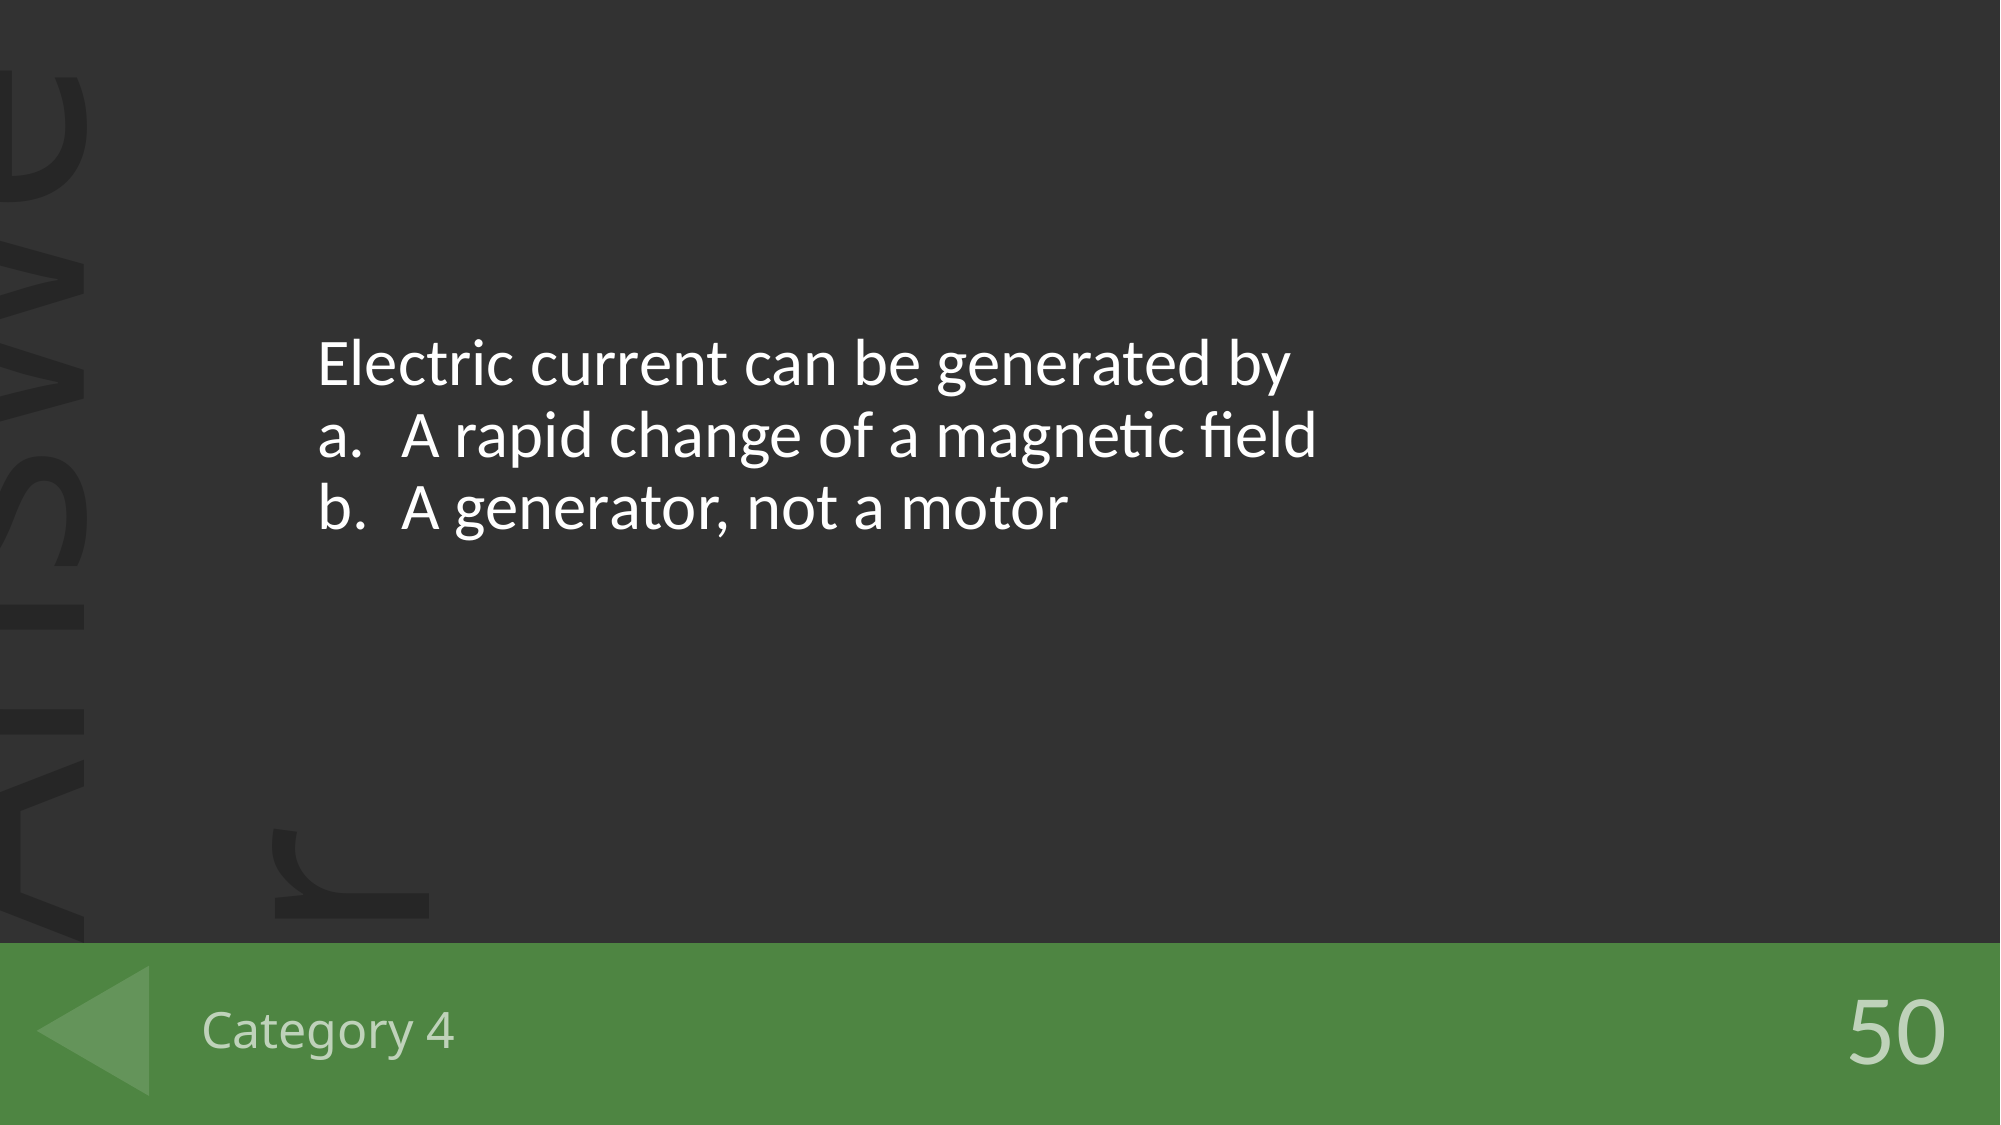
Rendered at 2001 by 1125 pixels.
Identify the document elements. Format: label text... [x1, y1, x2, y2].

title Category 4 [185, 967, 1494, 1097]
list 50 [1494, 967, 1963, 1097]
list Electric current can be generated by A rapid change of a magnetic field A generator, not a motor [302, 307, 1760, 636]
